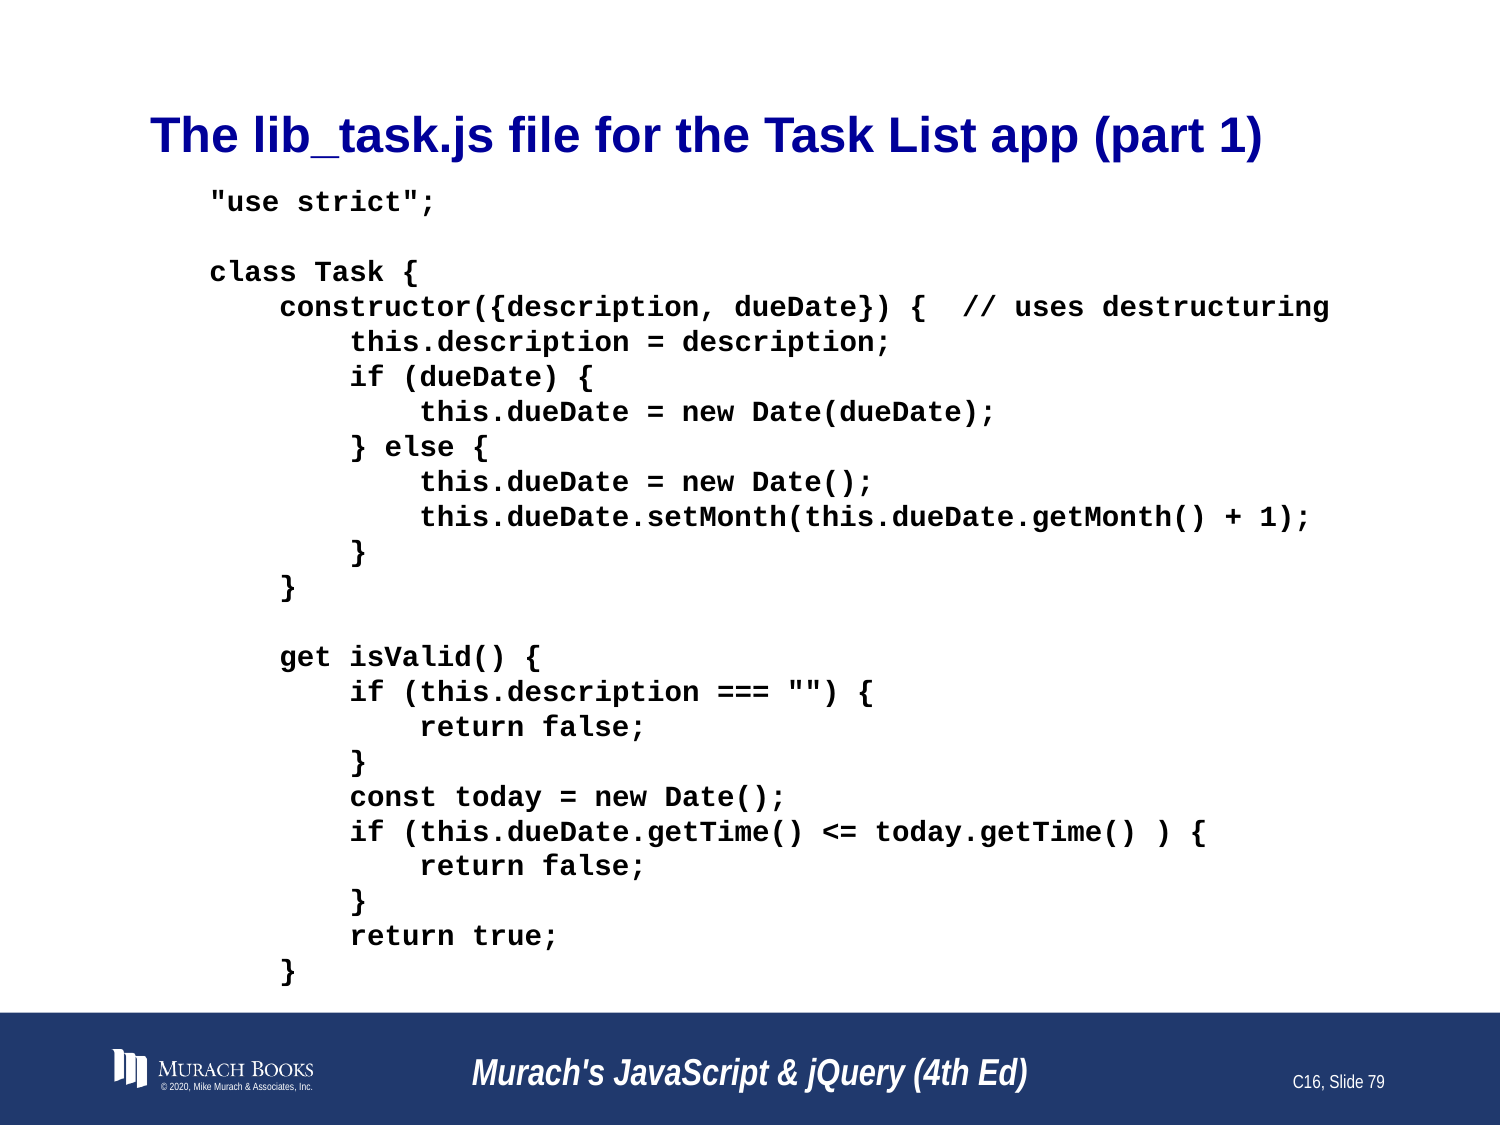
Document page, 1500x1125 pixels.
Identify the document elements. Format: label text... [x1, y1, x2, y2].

slide_number C16, Slide 79 [1087, 1025, 1400, 1100]
footer © 2020, Mike Murach & Associates, Inc. [12, 1025, 463, 1100]
list "use strict"; class Task { constructor({description, dueDate}) { // uses destructuring this.description = description; if (dueDate) { this.dueDate = new Date(dueDate); } else { this.dueDate = new Date(); this.dueDate.setMonth(this.dueDate.getMonth() + 1); } } get isValid() { if (this.description === "") { return false; } const today = new Date(); if (this.dueDate.getTime() <= today.getTime() ) { return false; } return true; } [137, 174, 1350, 975]
slide_number Murach's JavaScript & jQuery (4th Ed) [463, 1025, 1050, 1100]
title The lib_task.js file for the Task List app (part 1) [150, 102, 1350, 164]
